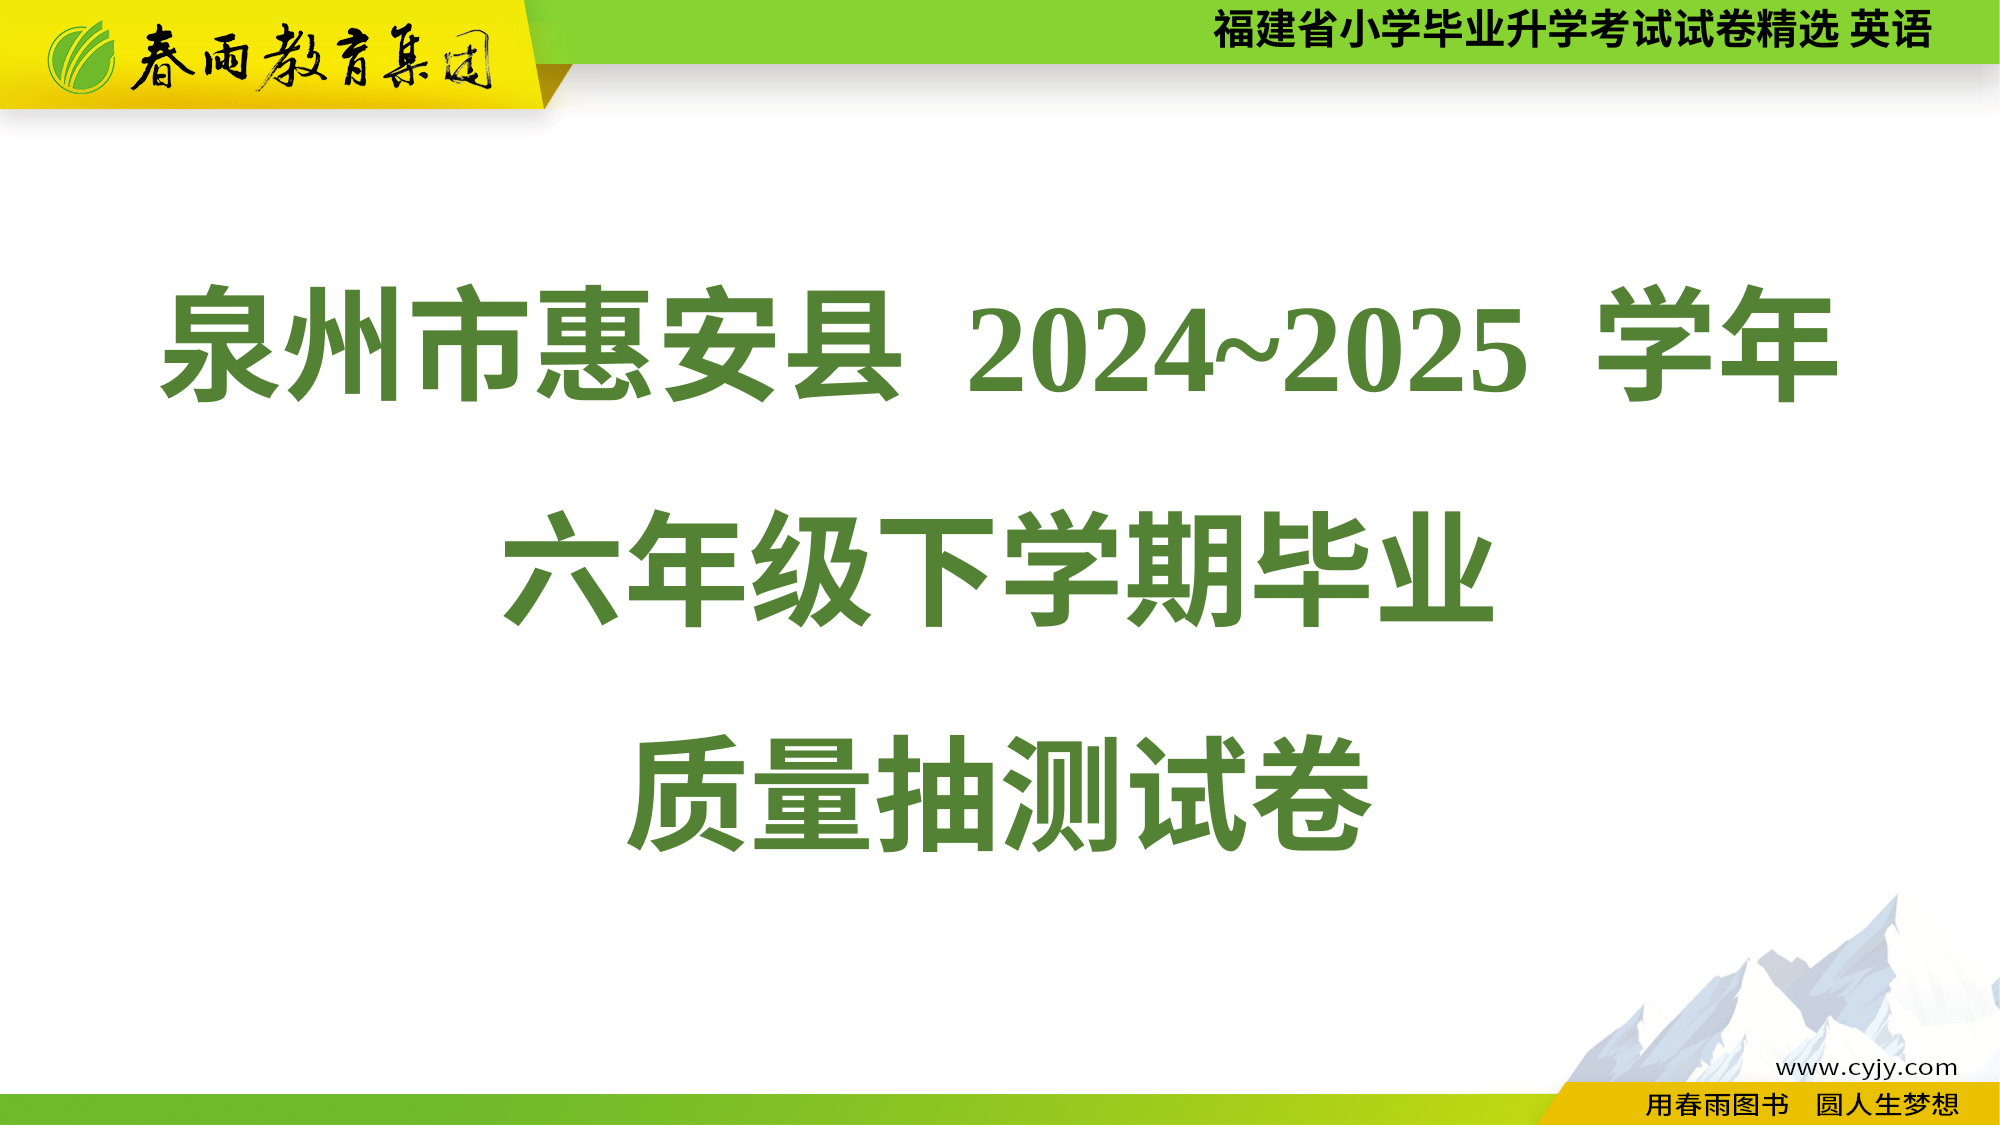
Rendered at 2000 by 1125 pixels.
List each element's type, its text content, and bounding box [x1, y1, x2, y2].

text_box 泉州市惠安县 2024~2025 学年 六年级下学期毕业 质量抽测试卷 [0, 184, 2000, 875]
picture [0, 0, 2000, 184]
picture [0, 875, 2000, 1125]
